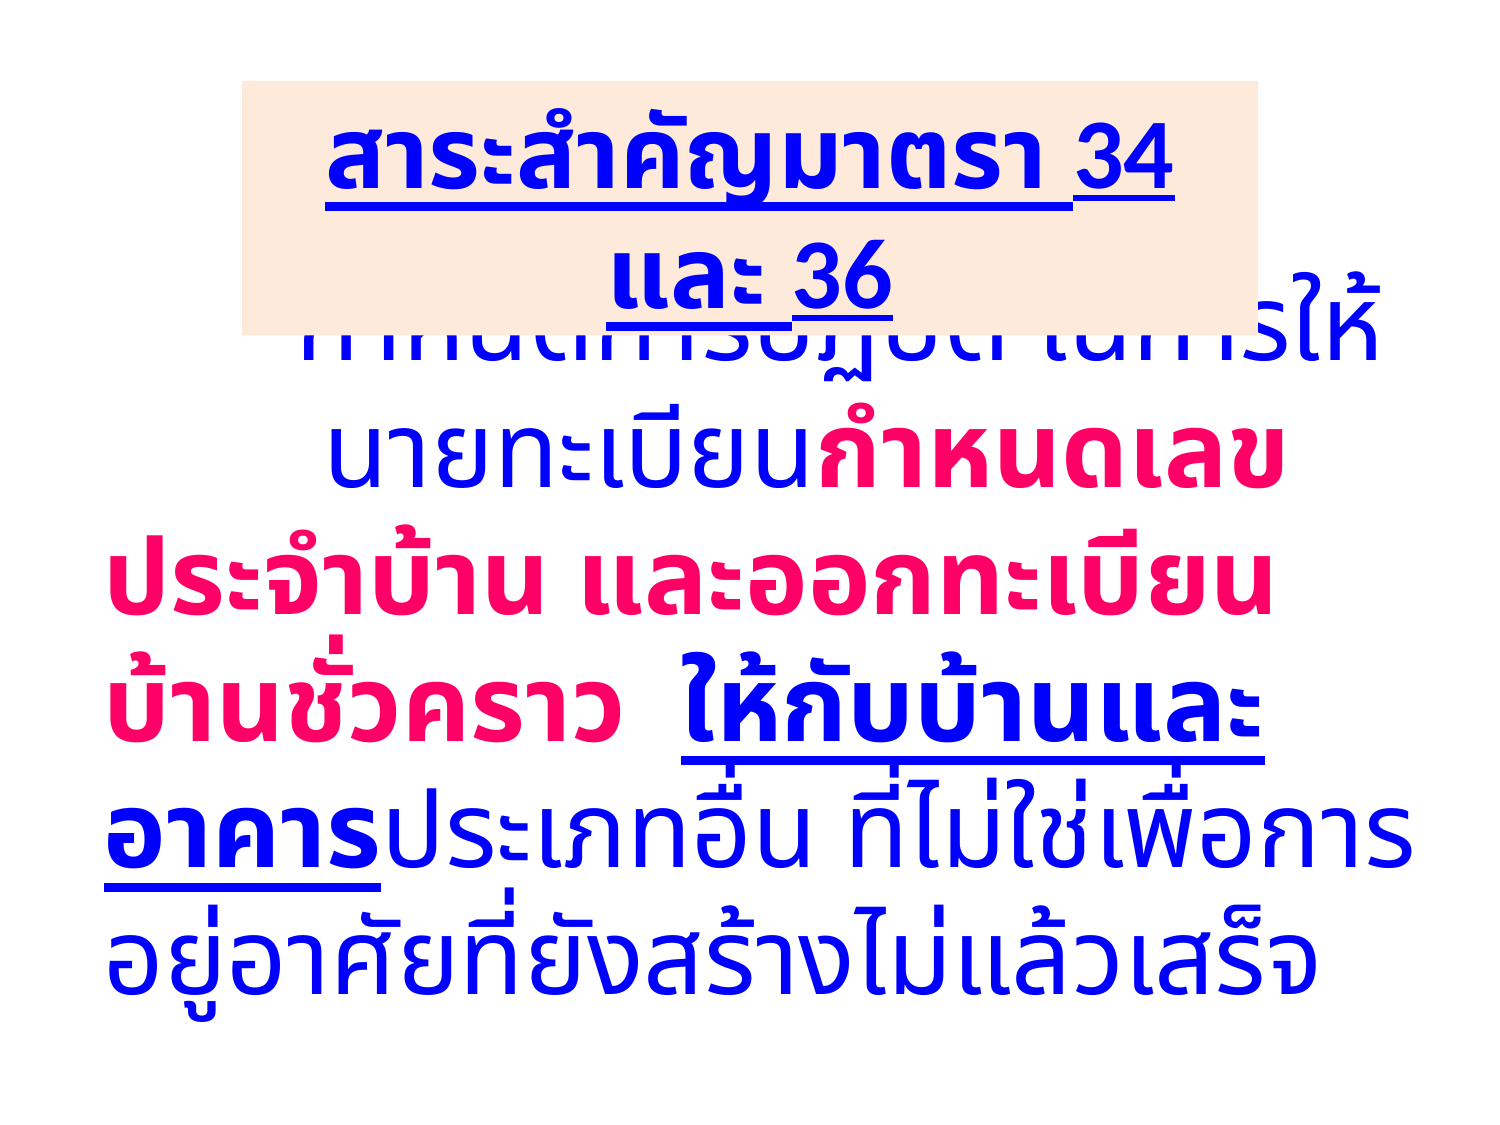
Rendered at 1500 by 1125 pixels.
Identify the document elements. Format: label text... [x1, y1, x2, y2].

title กำหนดการปฏิบัติ ในการให้ นายทะเบียนกำหนดเลขประจำบ้าน และออกทะเบียนบ้านชั่วคราว ให้กับบ้านและอาคารประเภทอื่น ที่ไม่ใช่เพื่อการอยู่อาศัยที่ยังสร้างไม่แล้วเสร็จ [88, 226, 1436, 1045]
text_box สาระสำคัญมาตรา 34 และ 36 [242, 80, 1258, 336]
